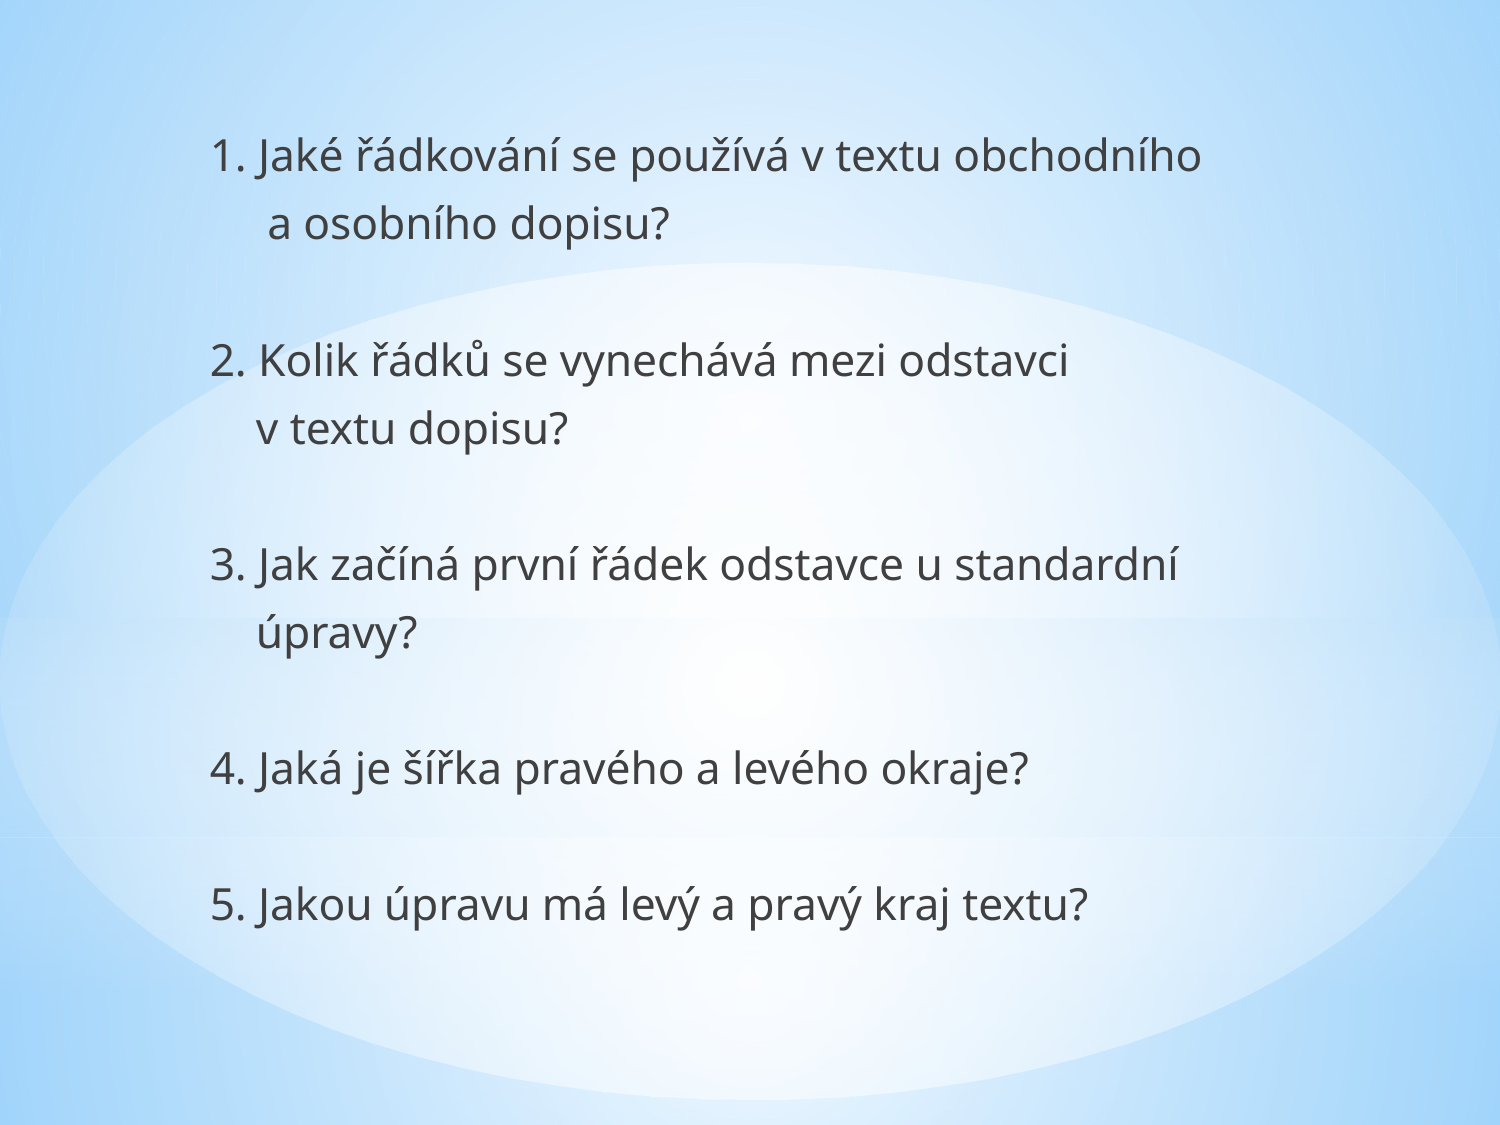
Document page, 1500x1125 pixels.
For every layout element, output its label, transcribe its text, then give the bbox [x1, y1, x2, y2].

list 1. Jaké řádkování se používá v textu obchodního a osobního dopisu? 2. Kolik řádků se vynechává mezi odstavci v textu dopisu? 3. Jak začíná první řádek odstavce u standardní úpravy? 4. Jaká je šířka pravého a levého okraje? 5. Jakou úpravu má levý a pravý kraj textu? [187, 120, 1238, 976]
